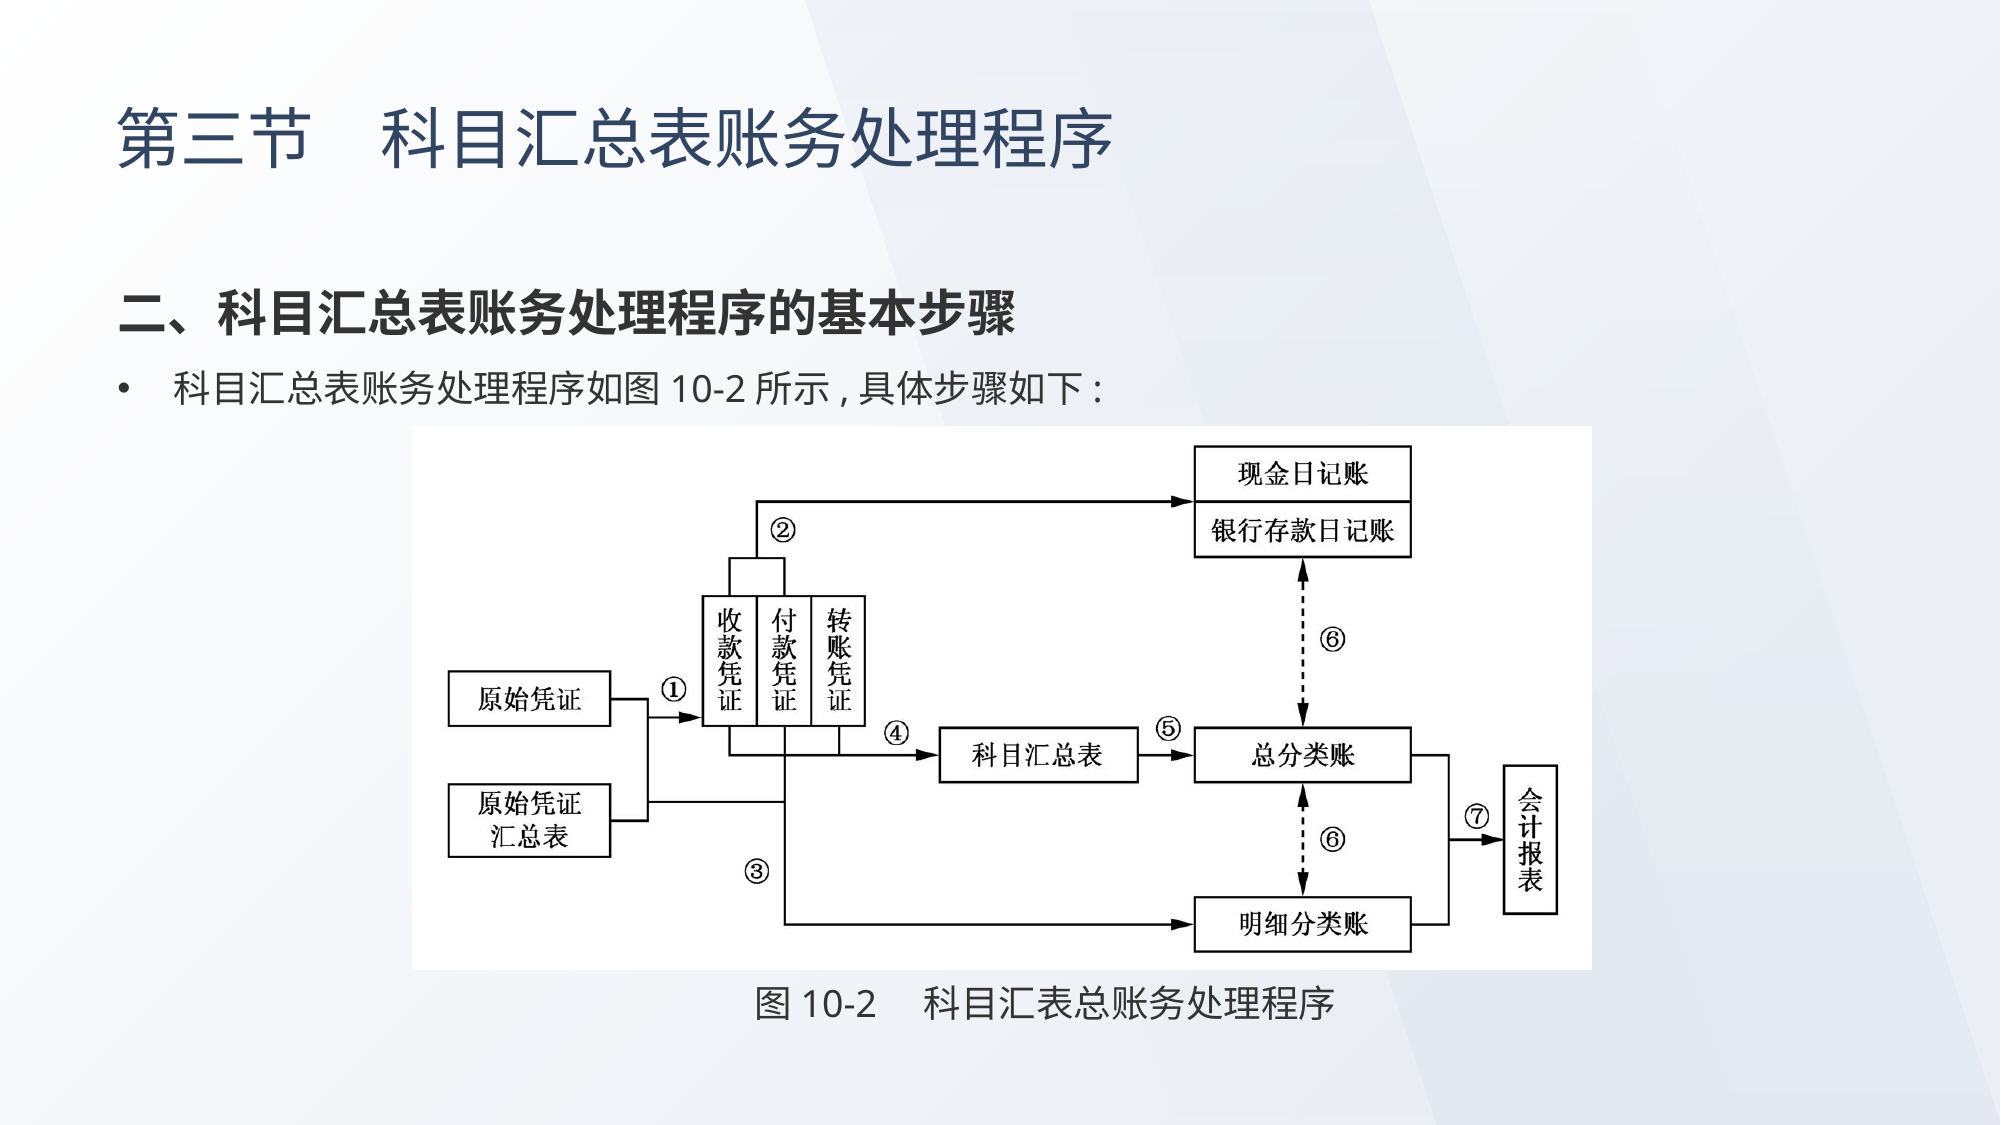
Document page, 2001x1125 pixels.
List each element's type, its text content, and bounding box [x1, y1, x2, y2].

title 第三节 科目汇总表账务处理程序 [114, 59, 1886, 178]
text_box 图10-2 科目汇表总账务处理程序 [739, 989, 1351, 1033]
picture [412, 426, 1592, 970]
text_box 二、科目汇总表账务处理程序的基本步骤 科目汇总表账务处理程序如图10-2所示,具体步骤如下: [102, 259, 1903, 1021]
